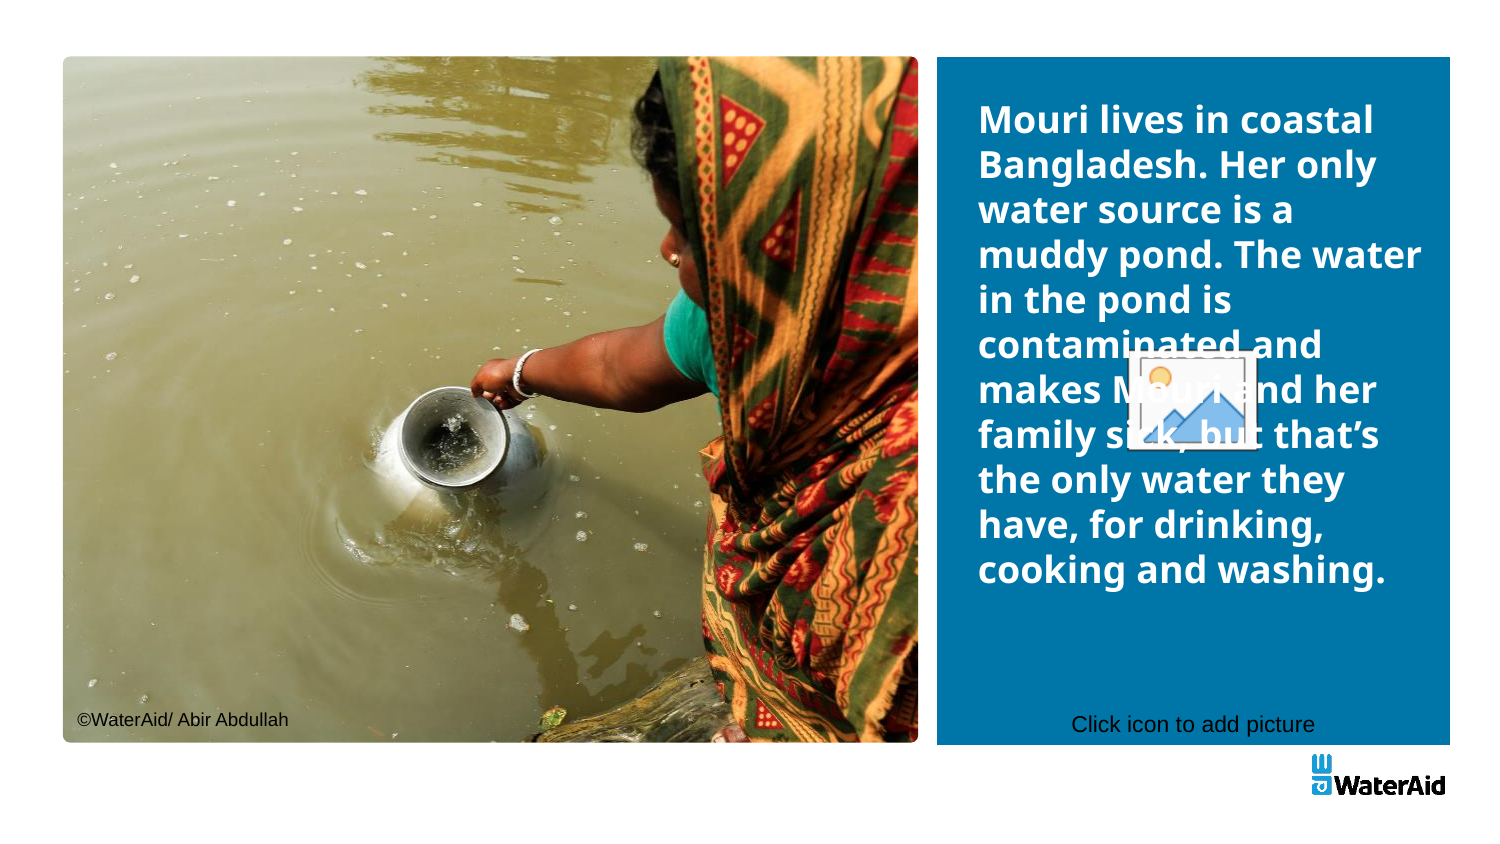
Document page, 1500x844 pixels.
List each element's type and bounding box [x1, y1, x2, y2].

picture [1197, 469, 1210, 493]
picture [1366, 105, 1371, 132]
picture [1088, 248, 1107, 276]
picture [1100, 203, 1114, 223]
picture [1338, 424, 1351, 448]
picture [1081, 563, 1099, 582]
picture [1272, 158, 1285, 177]
picture [1065, 240, 1083, 268]
picture [981, 293, 986, 312]
picture [1275, 424, 1288, 448]
picture [1111, 473, 1130, 501]
picture [1108, 428, 1122, 448]
picture [1319, 563, 1323, 582]
picture [997, 465, 1015, 492]
picture [1100, 293, 1118, 321]
picture [1087, 338, 1117, 357]
picture [1012, 203, 1029, 223]
picture [1242, 113, 1257, 133]
picture [1142, 473, 1172, 492]
picture [1346, 248, 1363, 268]
picture [1307, 113, 1321, 133]
picture [981, 510, 999, 537]
picture [1304, 473, 1322, 493]
picture [1235, 242, 1254, 267]
picture [1053, 473, 1071, 493]
picture [1293, 420, 1311, 447]
picture [1074, 203, 1087, 222]
picture [1235, 203, 1240, 222]
picture [1027, 518, 1045, 537]
picture [1342, 113, 1359, 133]
picture [1090, 510, 1104, 537]
picture [1047, 555, 1064, 582]
picture [1262, 469, 1276, 493]
picture [1147, 293, 1165, 312]
picture [1041, 375, 1058, 402]
picture [995, 428, 1012, 448]
picture [1316, 428, 1333, 448]
picture [1251, 563, 1268, 583]
picture [1023, 563, 1041, 583]
picture [1021, 473, 1039, 493]
picture [1205, 293, 1209, 312]
picture [1175, 473, 1192, 493]
picture [1017, 383, 1034, 403]
picture [1121, 248, 1139, 276]
picture [979, 420, 993, 447]
picture [980, 338, 995, 358]
picture [1168, 113, 1182, 133]
picture [1144, 248, 1162, 268]
picture [1246, 203, 1260, 223]
picture [1294, 555, 1312, 582]
picture [1134, 158, 1152, 178]
picture [1249, 158, 1267, 178]
picture [1341, 383, 1358, 403]
picture [1157, 158, 1171, 178]
picture [1408, 248, 1421, 267]
picture [1025, 289, 1038, 313]
picture [1077, 473, 1095, 492]
picture [62, 56, 919, 743]
picture [1139, 563, 1156, 583]
picture [1298, 158, 1317, 178]
picture [1102, 465, 1107, 492]
picture [1363, 428, 1377, 448]
picture [1192, 240, 1210, 268]
picture [1282, 248, 1300, 268]
picture [1312, 754, 1445, 795]
picture [1124, 113, 1142, 132]
picture [1018, 248, 1036, 268]
picture [1024, 338, 1042, 357]
picture [981, 383, 1011, 402]
picture [982, 107, 1009, 132]
picture [1313, 248, 1342, 267]
picture [1088, 158, 1105, 178]
picture [1049, 518, 1066, 538]
picture [1176, 150, 1194, 177]
picture [1055, 428, 1060, 447]
picture [1015, 113, 1034, 133]
picture [1385, 248, 1403, 268]
picture [1292, 518, 1310, 546]
picture [1322, 158, 1340, 177]
picture [1234, 510, 1251, 537]
picture [1051, 203, 1069, 223]
picture [1330, 563, 1348, 582]
picture [979, 203, 1008, 222]
picture [1123, 293, 1141, 313]
picture [1301, 330, 1319, 358]
picture [1186, 555, 1204, 583]
picture [1209, 518, 1227, 537]
picture [979, 469, 992, 493]
picture [1316, 534, 1321, 542]
picture [1046, 334, 1060, 358]
picture [1143, 203, 1161, 223]
picture [1357, 158, 1375, 186]
picture [1078, 150, 1082, 177]
picture [1347, 150, 1352, 177]
picture [1209, 113, 1227, 132]
picture [1364, 383, 1376, 402]
picture [1146, 113, 1163, 133]
picture [1183, 203, 1197, 223]
picture [1119, 203, 1137, 223]
picture [1043, 285, 1061, 312]
picture [1261, 113, 1280, 133]
picture [1274, 563, 1288, 583]
picture [1111, 150, 1129, 178]
picture [1005, 518, 1022, 538]
picture [1071, 534, 1076, 542]
picture [1171, 285, 1189, 313]
picture [980, 563, 995, 583]
picture [1156, 510, 1174, 538]
picture [1066, 420, 1071, 447]
picture [1064, 113, 1077, 132]
picture [1355, 422, 1360, 430]
picture [1214, 473, 1232, 493]
picture [1070, 563, 1075, 582]
picture [1325, 109, 1338, 133]
picture [1368, 244, 1381, 268]
picture [1198, 518, 1202, 537]
picture [1219, 563, 1248, 582]
picture [1269, 518, 1287, 537]
picture [1042, 240, 1060, 268]
picture [1181, 518, 1193, 537]
picture [1285, 113, 1302, 133]
picture [993, 293, 1011, 312]
picture [1202, 203, 1220, 223]
picture [1106, 518, 1124, 538]
picture [981, 248, 1011, 267]
picture [1317, 375, 1335, 402]
picture [1085, 383, 1099, 403]
picture [1018, 428, 1048, 447]
picture [1282, 375, 1300, 403]
picture [1081, 113, 1086, 132]
picture [1325, 473, 1344, 501]
picture [999, 338, 1018, 358]
picture [1281, 465, 1299, 492]
picture [1053, 158, 1071, 186]
picture [1105, 563, 1123, 591]
picture [1222, 152, 1243, 177]
picture [1040, 113, 1057, 133]
picture [999, 563, 1018, 583]
picture [1067, 293, 1084, 313]
picture [1115, 330, 1277, 452]
picture [1168, 203, 1180, 222]
picture [1130, 518, 1142, 537]
picture [1034, 199, 1047, 223]
picture [1029, 158, 1047, 177]
picture [1197, 113, 1202, 132]
picture [1005, 158, 1022, 178]
picture [1114, 113, 1118, 132]
picture [1259, 240, 1277, 267]
picture [982, 152, 1000, 177]
picture [1216, 293, 1230, 313]
picture [1064, 338, 1081, 358]
picture [1162, 563, 1180, 582]
picture [1238, 473, 1250, 492]
picture [1063, 383, 1080, 403]
picture [1278, 338, 1296, 357]
picture [1274, 203, 1291, 223]
picture [1102, 105, 1107, 132]
picture [1354, 563, 1372, 591]
picture [1257, 518, 1262, 537]
picture [1168, 248, 1186, 267]
picture [1076, 428, 1095, 456]
